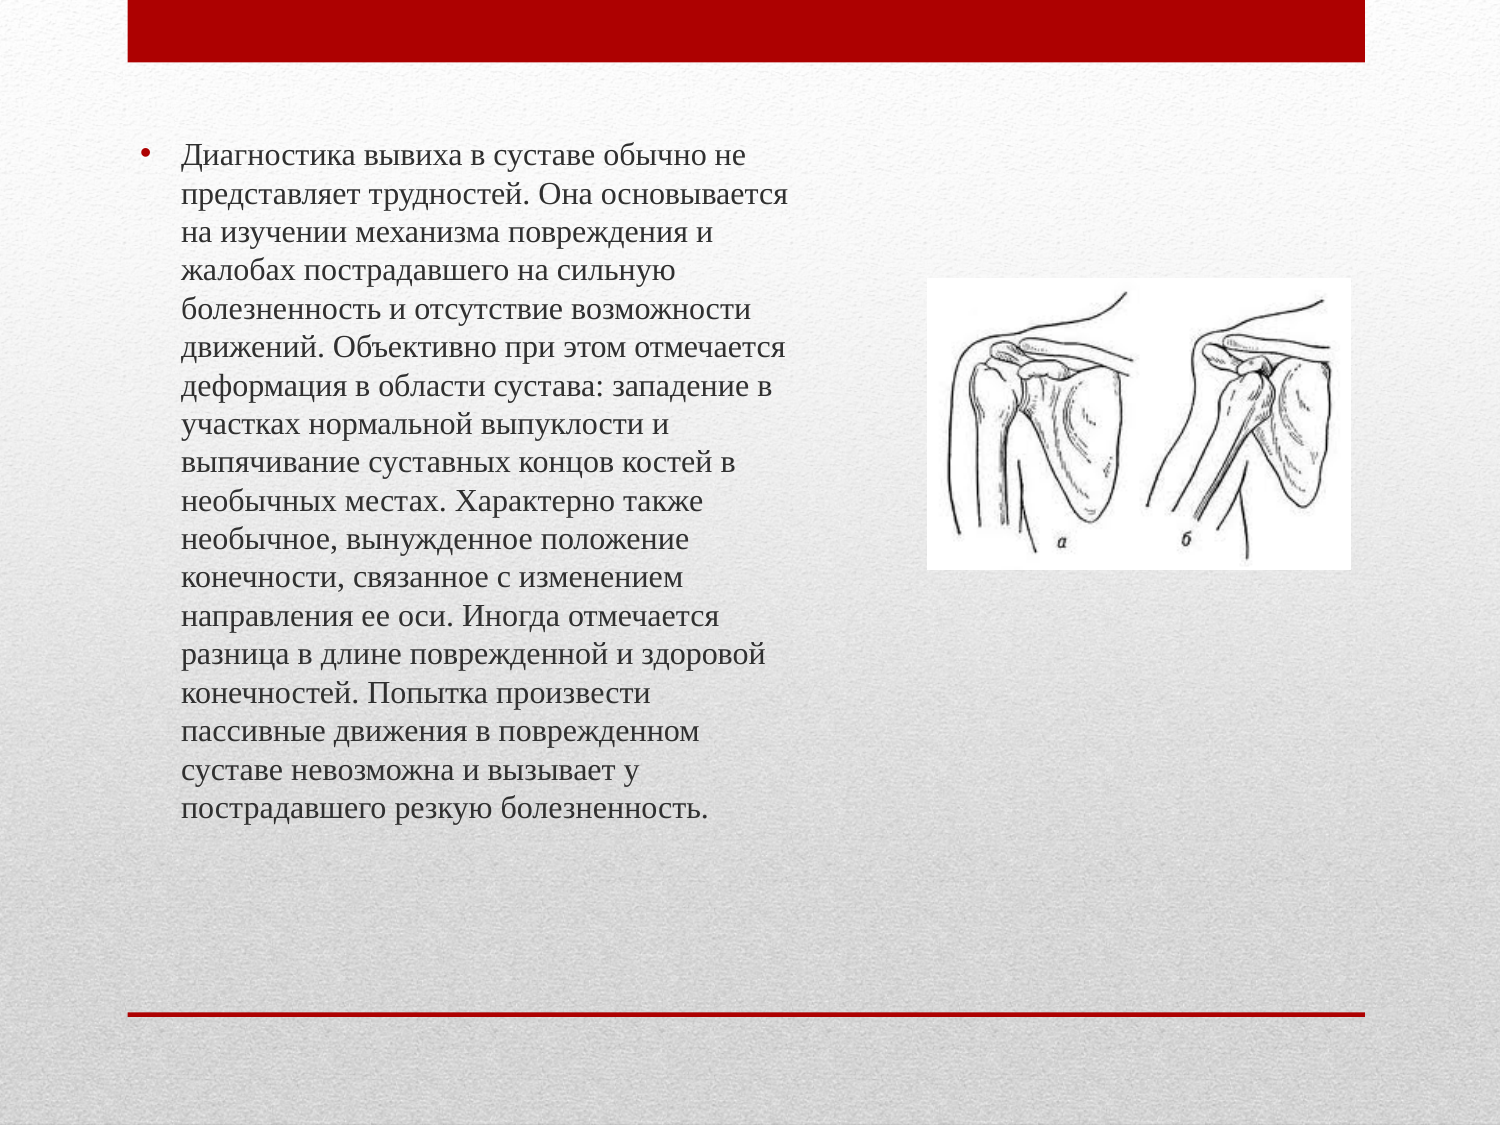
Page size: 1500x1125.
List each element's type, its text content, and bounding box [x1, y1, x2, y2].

picture [926, 278, 1352, 571]
list Диагностика вывиха в суставе обыч­но не представляет трудностей. Она основывается на изучении механизма повреждения и жалобах пострадавшего на сильную болезненность и отсутствие возможности движений. Объективно при этом отмечается деформация в об­ласти сустава: западение в участках нор­мальной выпуклости и выпячивание суставных концов костей в необычных местах. Характерно также необычное, вынужденное положение конечности, связанное с изменением направления ее оси. Иногда отмечается разница в дли­не поврежденной и здоровой конечно­стей. Попытка произвести пассивные движения в поврежденном суставе не­возможна и вызывает у пострадавшего резкую болезненность. [125, 112, 809, 846]
